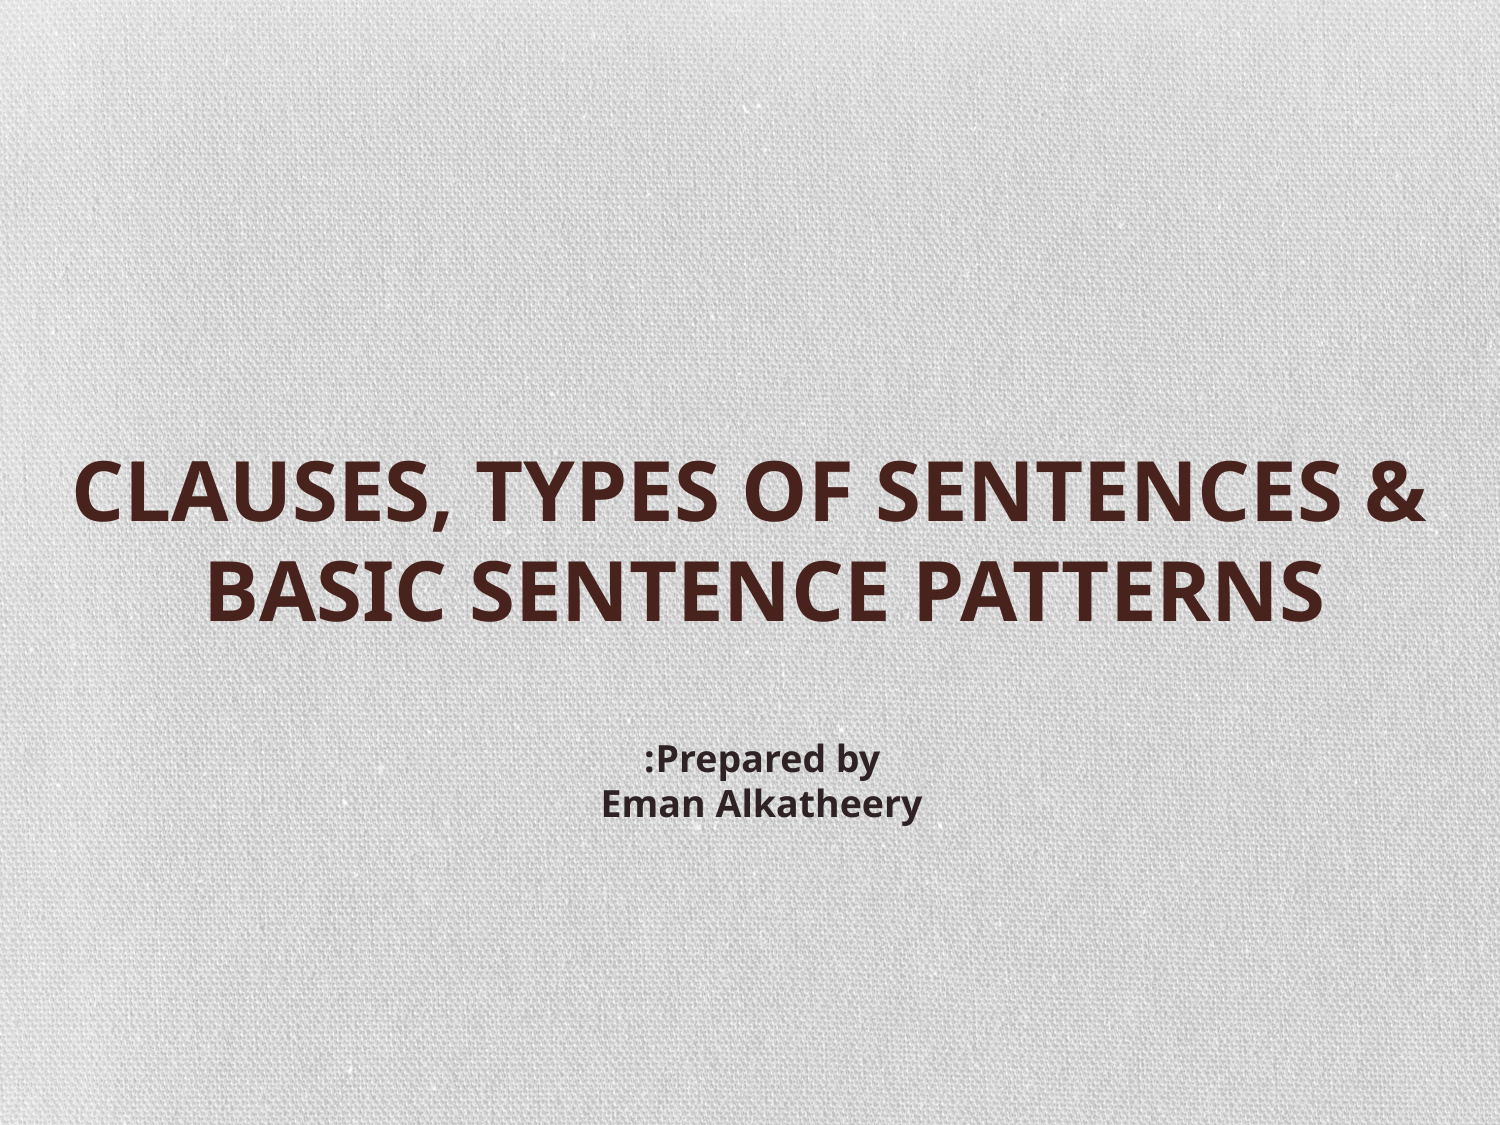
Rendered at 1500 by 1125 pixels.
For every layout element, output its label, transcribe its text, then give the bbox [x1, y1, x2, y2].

title Clauses, Types of Sentences & basic sentence Patterns [41, 338, 1459, 646]
text_box Prepared by: Eman Alkatheery [395, 727, 1128, 833]
